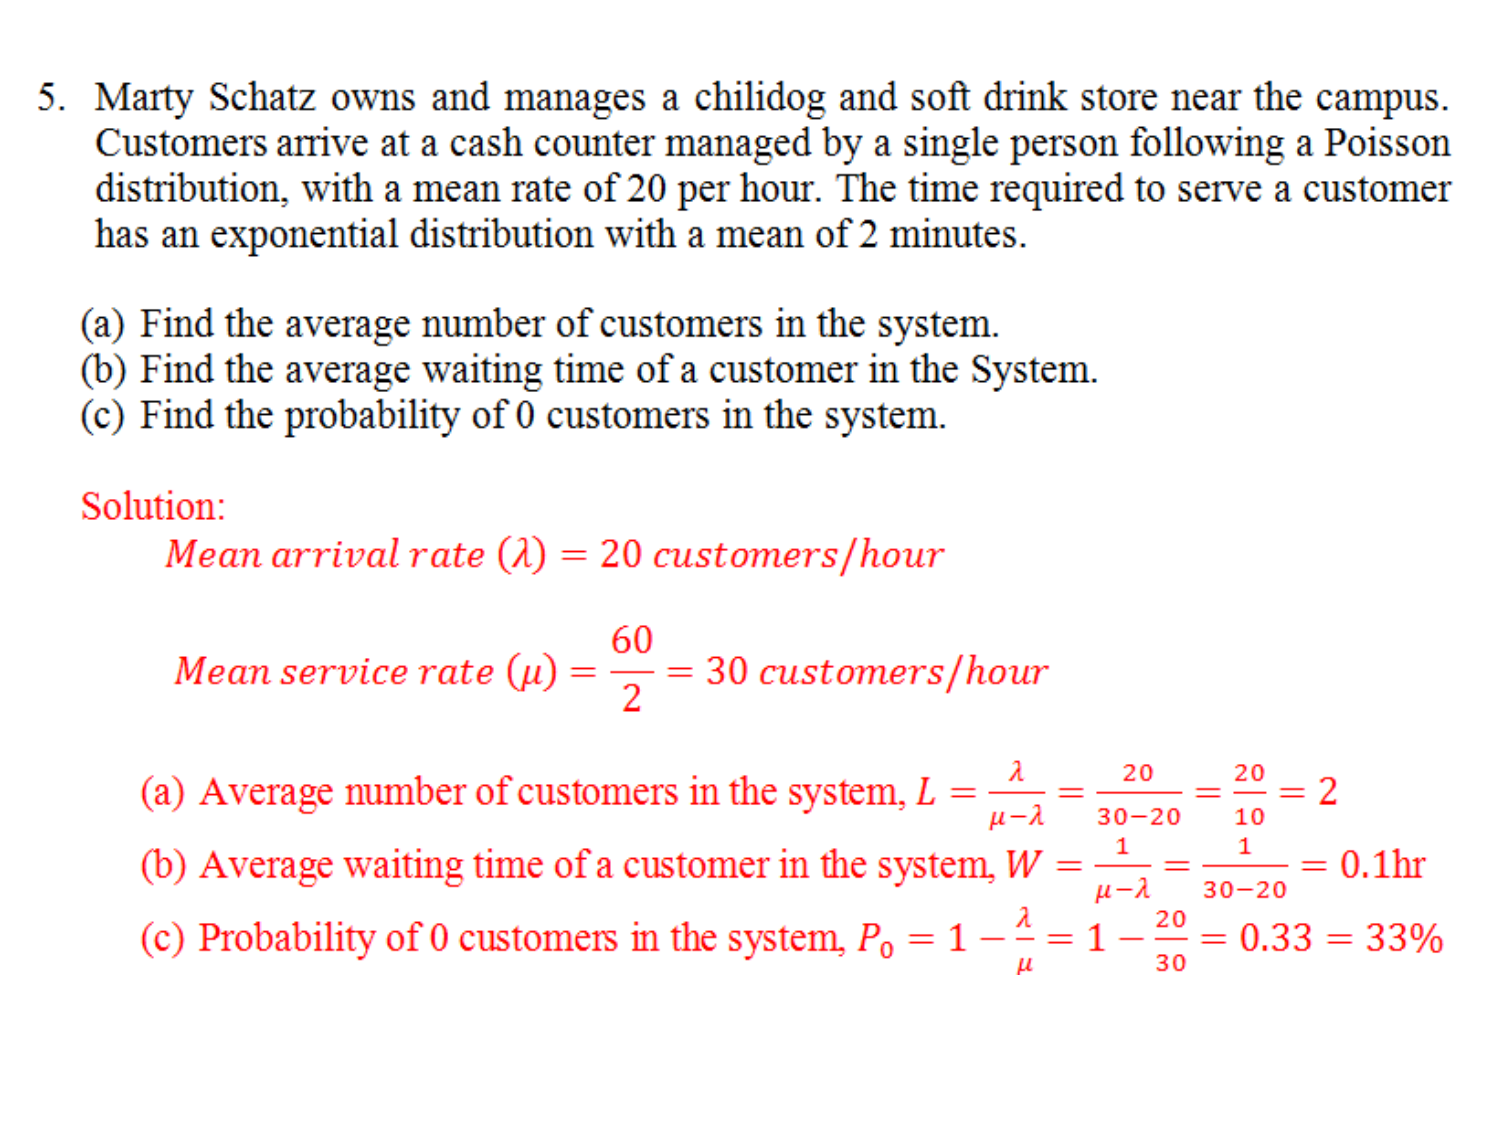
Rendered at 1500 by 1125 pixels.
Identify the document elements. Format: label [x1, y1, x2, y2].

picture [37, 74, 1455, 976]
